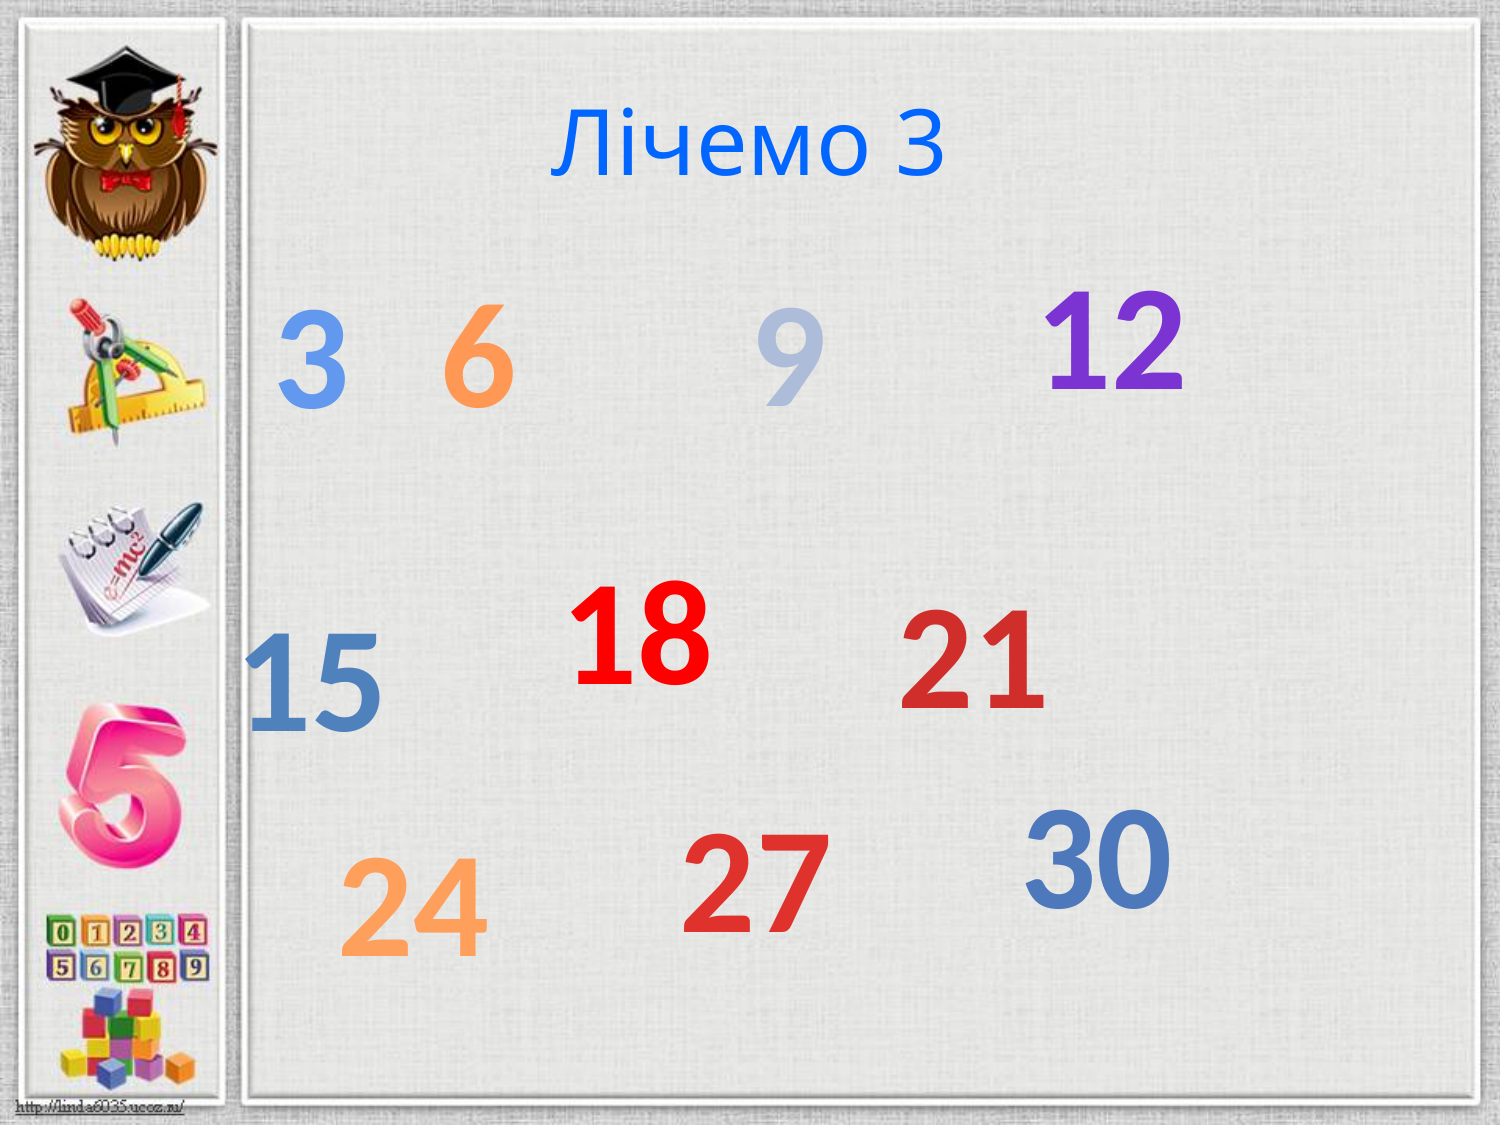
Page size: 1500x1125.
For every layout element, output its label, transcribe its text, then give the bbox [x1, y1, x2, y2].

text_box 21 [882, 550, 1065, 746]
text_box 18 [546, 527, 729, 722]
title Лічемо 3 [75, 45, 1425, 233]
text_box 12 [1020, 231, 1203, 427]
text_box 30 [1005, 751, 1188, 947]
text_box 24 [322, 798, 505, 994]
text_box 15 [220, 574, 403, 770]
text_box 6 [425, 250, 532, 446]
picture [0, 0, 1500, 1125]
text_box 3 [258, 250, 365, 446]
text_box 9 [735, 248, 842, 444]
text_box 27 [664, 775, 848, 970]
